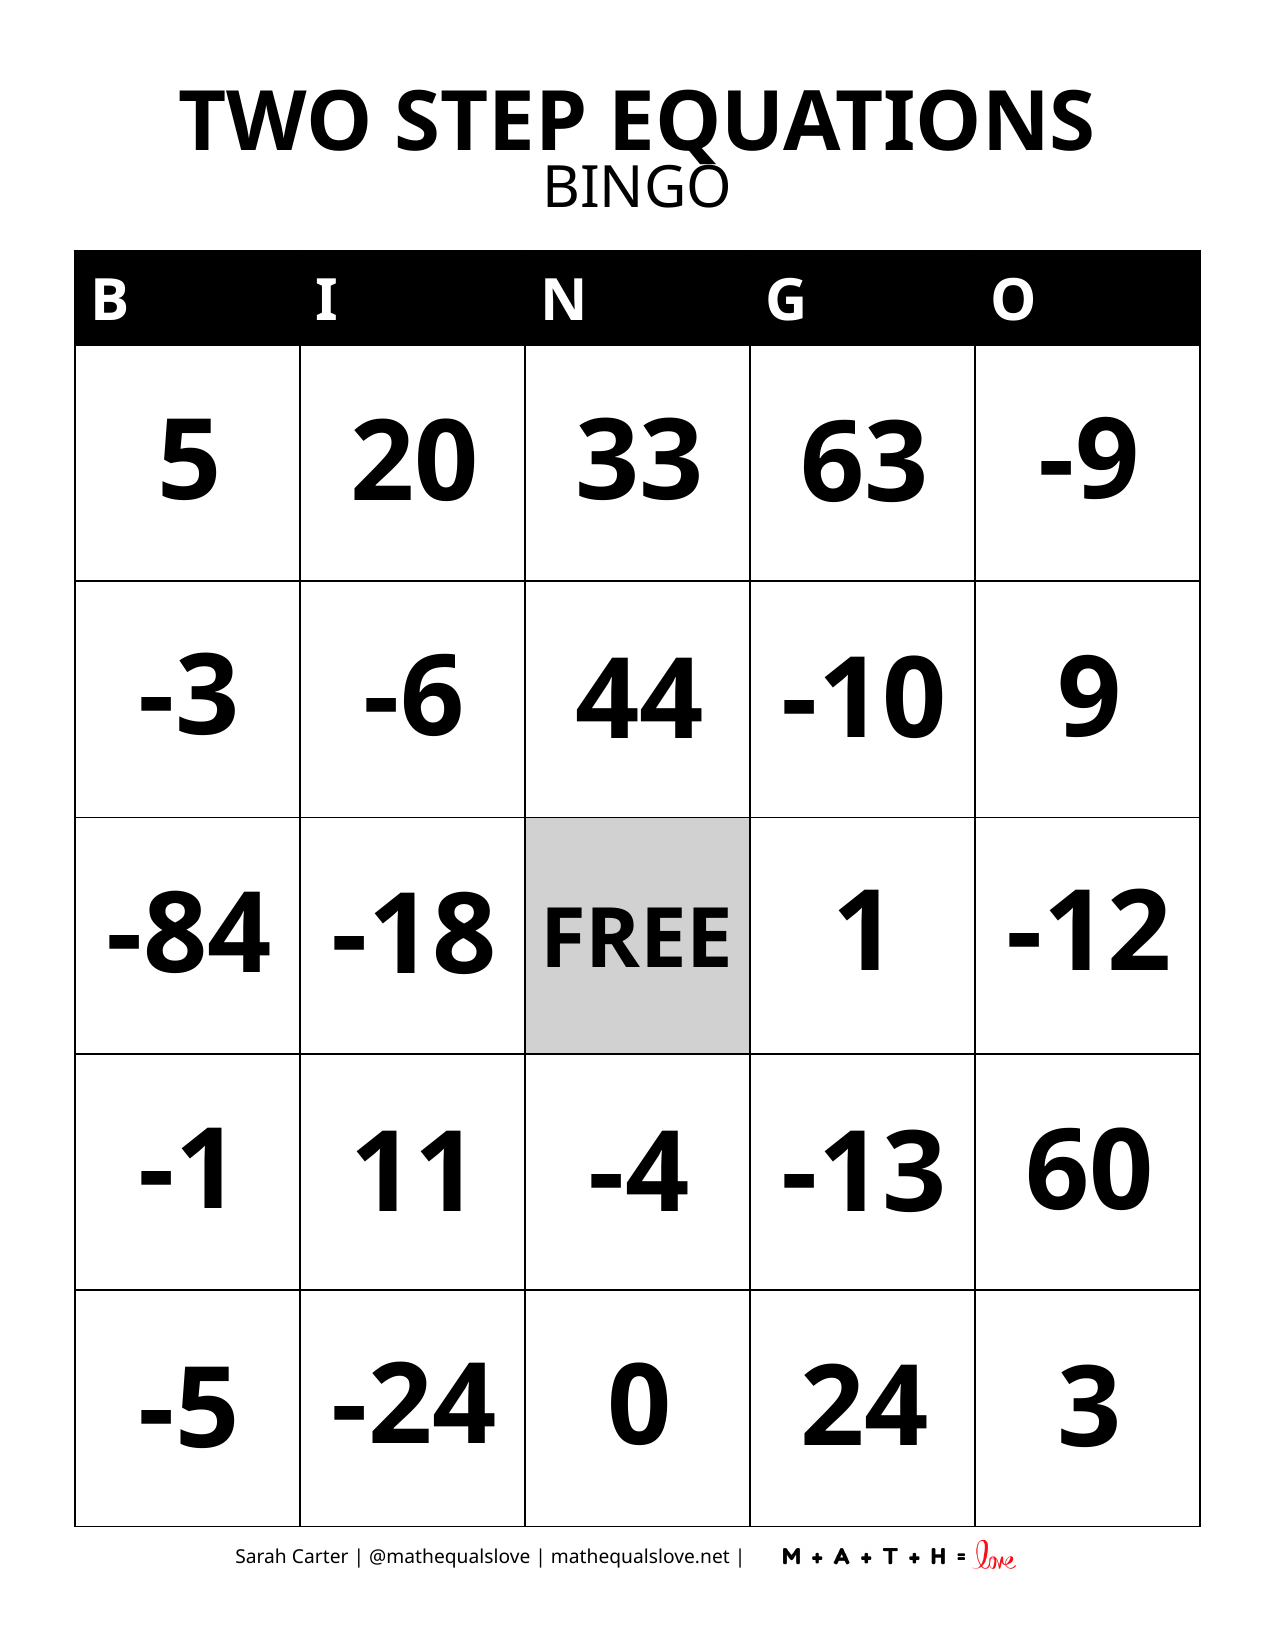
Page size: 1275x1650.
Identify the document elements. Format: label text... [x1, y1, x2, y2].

table_cell [301, 479, 524, 580]
text_box -9 [975, 429, 1203, 477]
table_cell [301, 582, 524, 666]
table_cell [301, 346, 524, 431]
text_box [220, 1535, 1055, 1576]
text_box 63 [750, 432, 978, 480]
text_box 33 [525, 430, 753, 478]
text_box -13 [753, 1142, 978, 1190]
text_box -12 [975, 902, 1203, 950]
table_cell [751, 582, 974, 668]
table_cell [526, 1190, 749, 1289]
table_cell [526, 1055, 749, 1142]
table_cell [526, 717, 749, 817]
table_cell [301, 1291, 524, 1374]
table_header G [751, 251, 974, 344]
text_box 1 [750, 902, 975, 950]
table_cell [976, 950, 1199, 1053]
table_header B [76, 251, 299, 344]
table_header I [301, 251, 524, 344]
text_box -84 [75, 904, 303, 952]
table_cell [76, 346, 299, 430]
table_cell [76, 1187, 299, 1289]
table_cell [76, 582, 299, 665]
table_cell [976, 346, 1199, 429]
table_cell [76, 1291, 299, 1378]
table_cell [751, 346, 974, 432]
table_cell FREE [526, 818, 749, 1053]
text_box -10 [750, 668, 978, 716]
table_cell [751, 480, 974, 580]
table_cell [301, 1422, 524, 1526]
text_box 11 [300, 1142, 525, 1190]
text_box BINGO [74, 175, 1200, 226]
text_box 24 [750, 1376, 978, 1424]
table_cell [976, 1291, 1199, 1377]
table_cell [751, 1055, 974, 1142]
table_cell [751, 1190, 974, 1289]
table_cell [976, 818, 1199, 902]
table_cell [751, 716, 974, 817]
table_cell [76, 1426, 299, 1526]
table_cell [301, 1190, 524, 1289]
text_box -4 [525, 1142, 753, 1190]
text_box 0 [525, 1375, 753, 1423]
text_box 3 [975, 1377, 1203, 1425]
text_box 9 [975, 667, 1203, 715]
table_cell [301, 1055, 524, 1142]
text_box TWO STEP EQUATIONS [74, 59, 1200, 175]
text_box -6 [300, 666, 528, 714]
table_cell [976, 1189, 1199, 1289]
table_cell [526, 1423, 749, 1526]
text_box -3 [75, 665, 303, 713]
table_cell [976, 477, 1199, 580]
table_cell [76, 952, 299, 1053]
table_cell [976, 715, 1199, 817]
table_cell [976, 1055, 1199, 1141]
text_box 60 [975, 1141, 1203, 1189]
table_header N [526, 251, 749, 344]
text_box 5 [75, 430, 303, 478]
table_cell [526, 582, 749, 669]
table_cell [526, 346, 749, 430]
text_box -5 [75, 1378, 303, 1426]
table_cell [301, 818, 524, 905]
table_cell [76, 478, 299, 580]
table_cell [976, 1425, 1199, 1526]
text_box -1 [75, 1139, 303, 1187]
text_box -24 [300, 1374, 528, 1422]
table_cell [976, 582, 1199, 667]
table_cell [76, 713, 299, 817]
table_cell [526, 478, 749, 580]
table_cell [301, 953, 524, 1053]
text_box -18 [300, 905, 528, 953]
table_cell [76, 1055, 299, 1139]
table_cell [301, 714, 524, 817]
table_cell [751, 818, 974, 902]
text_box 20 [300, 431, 528, 479]
table_cell [526, 1291, 749, 1375]
table_cell [76, 818, 299, 904]
table_cell [751, 1291, 974, 1376]
table_cell [751, 950, 974, 1053]
table_header O [976, 251, 1199, 344]
text_box 44 [525, 669, 753, 717]
table_cell [751, 1424, 974, 1526]
